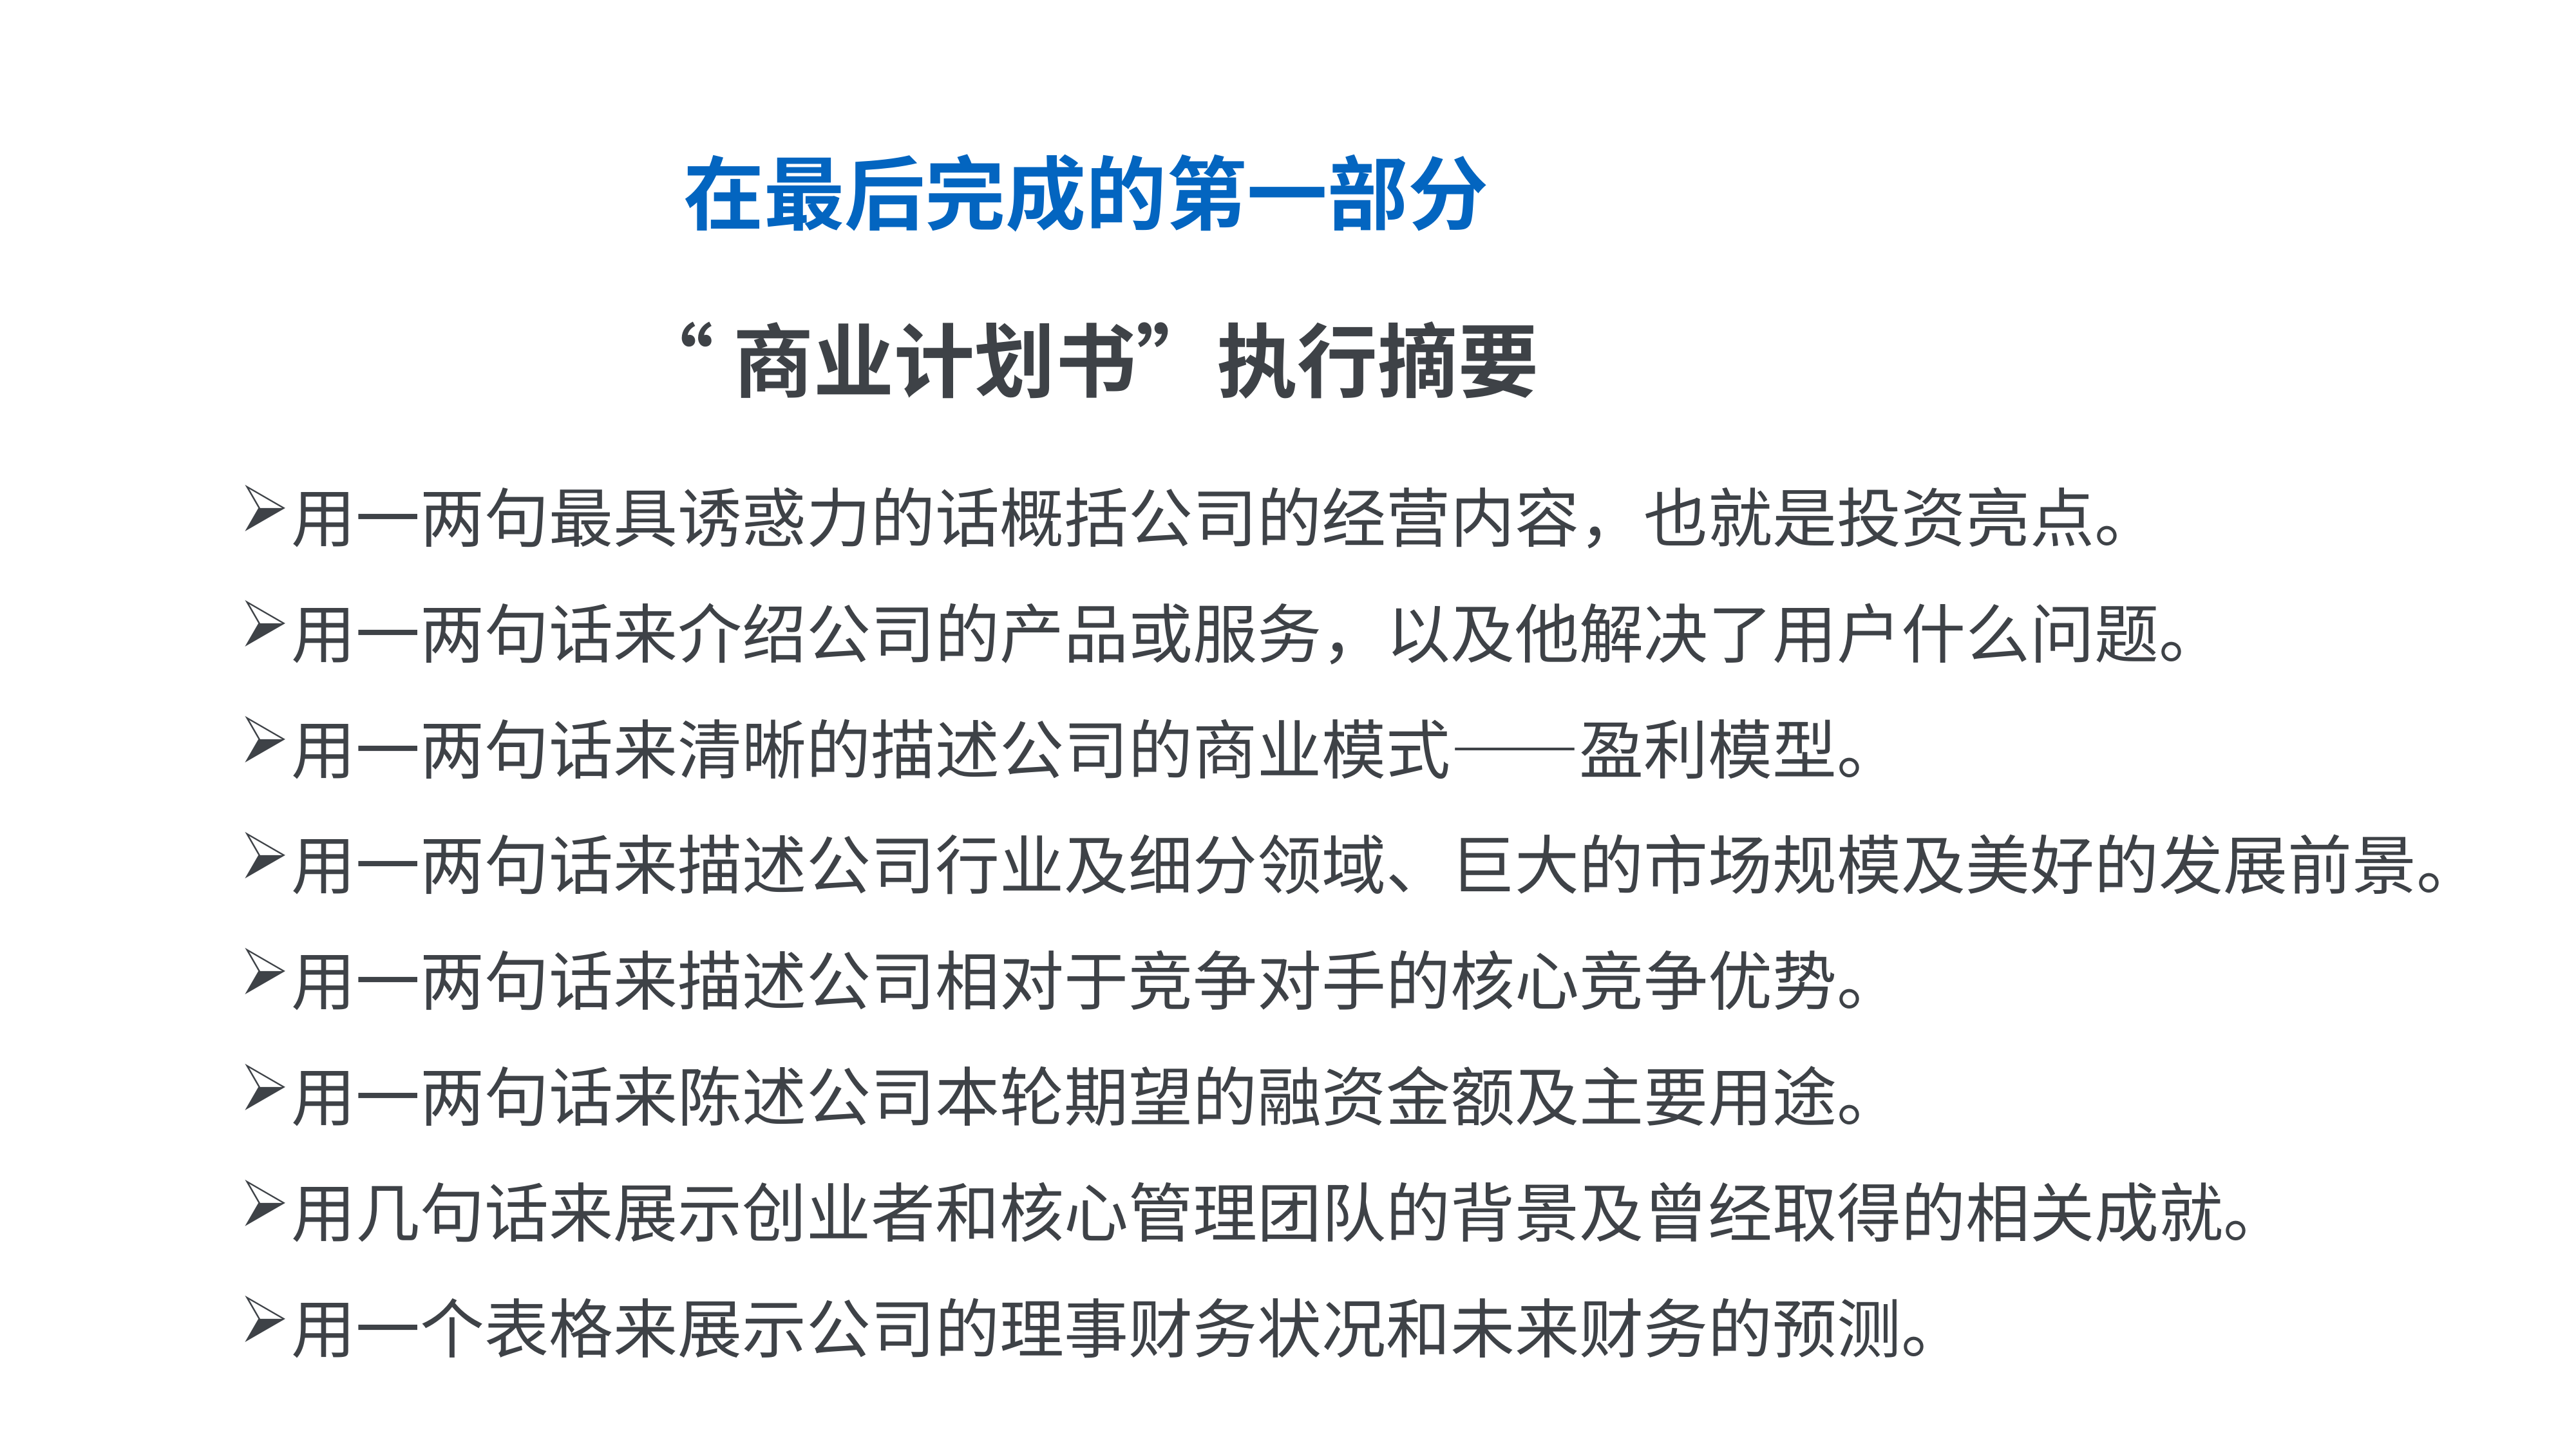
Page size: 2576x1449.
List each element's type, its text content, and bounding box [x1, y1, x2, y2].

text_box 用一两句最具诱惑力的话概括公司的经营内容，也就是投资亮点。 用一两句话来介绍公司的产品或服务，以及他解决了用户什么问题。 用一两句话来清晰的描述公司的商业模式——盈利模型。 用一两句话来描述公司行业及细分领域、巨大的市场规模及美好的发展前景。 用一两句话来描述公司相对于竞争对手的核心竞争优势。 用一两句话来陈述公司本轮期望的融资金额及主要用途。 用几句话来展示创业者和核心管理团队的背景及曾经取得的相关成就。 用一个表格来展示公司的理事财务状况和未来财务的预测。 [231, 433, 2528, 1370]
text_box 在最后完成的第一部分 [674, 138, 1499, 245]
text_box “商业计划书”执行摘要 [624, 306, 1548, 412]
